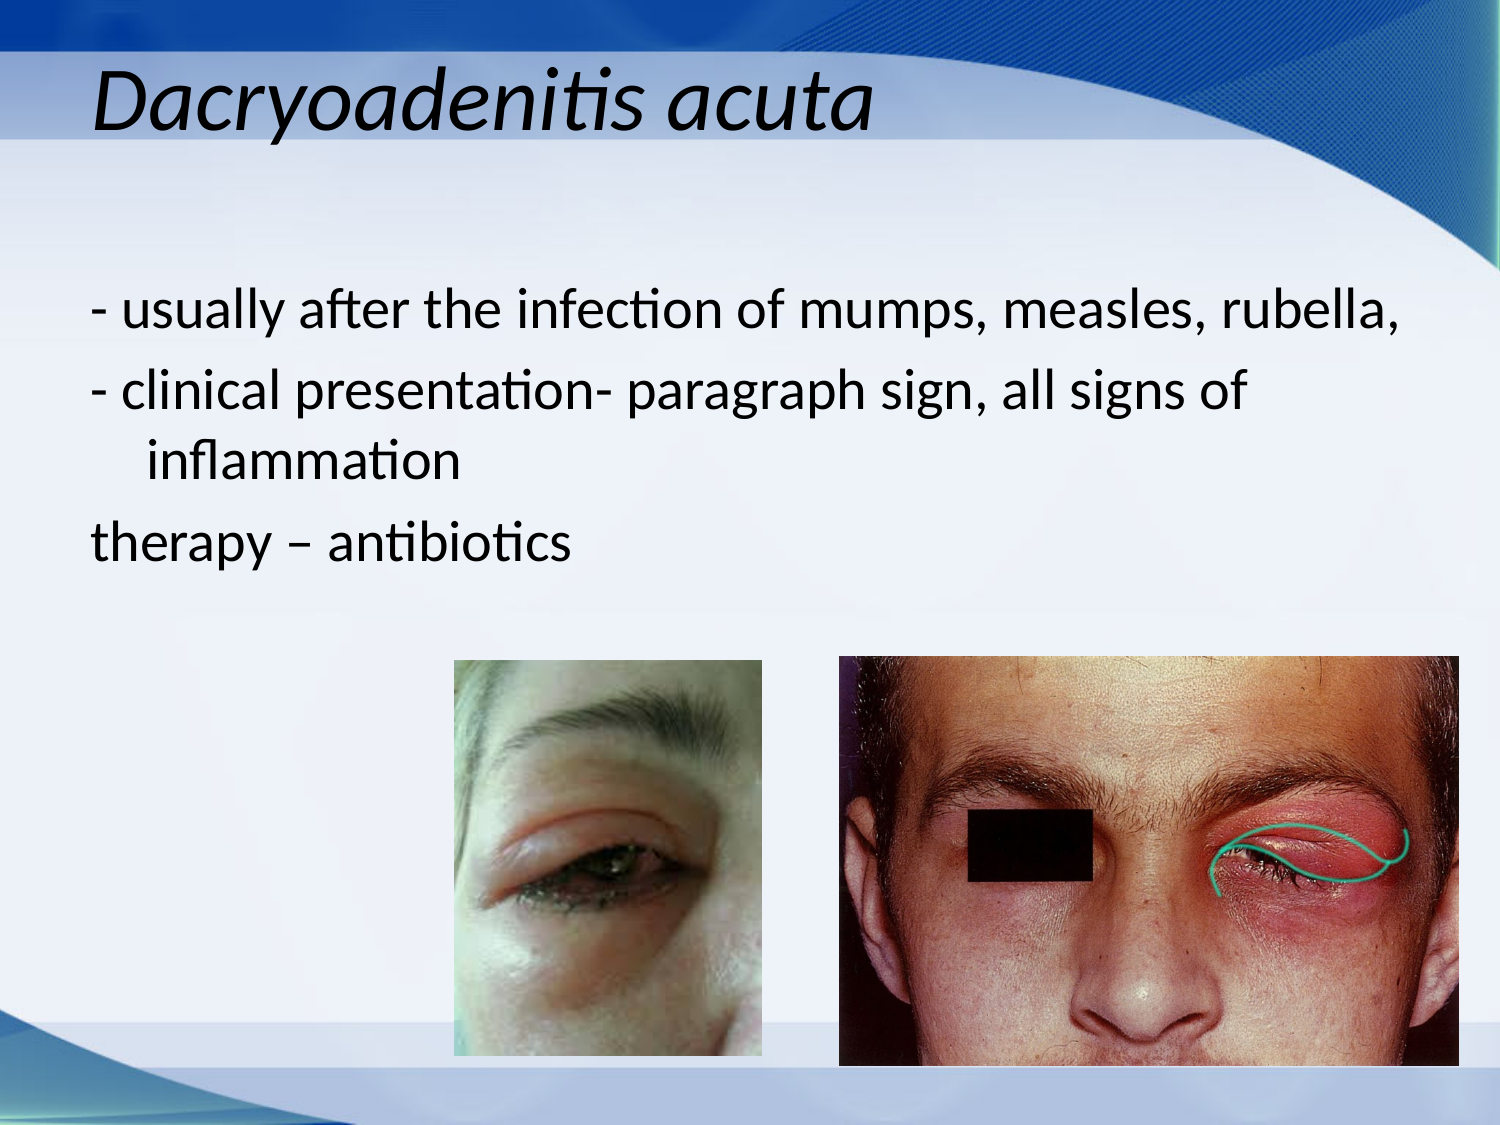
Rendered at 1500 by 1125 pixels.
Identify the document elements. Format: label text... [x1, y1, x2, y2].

picture [0, 0, 1500, 1125]
title Dacryoadenitis acuta [76, 0, 1427, 188]
list - usually after the infection of mumps, measles, rubella, - clinical presentation- paragraph sign, all signs of inflammation therapy – antibiotics [75, 262, 1425, 1005]
